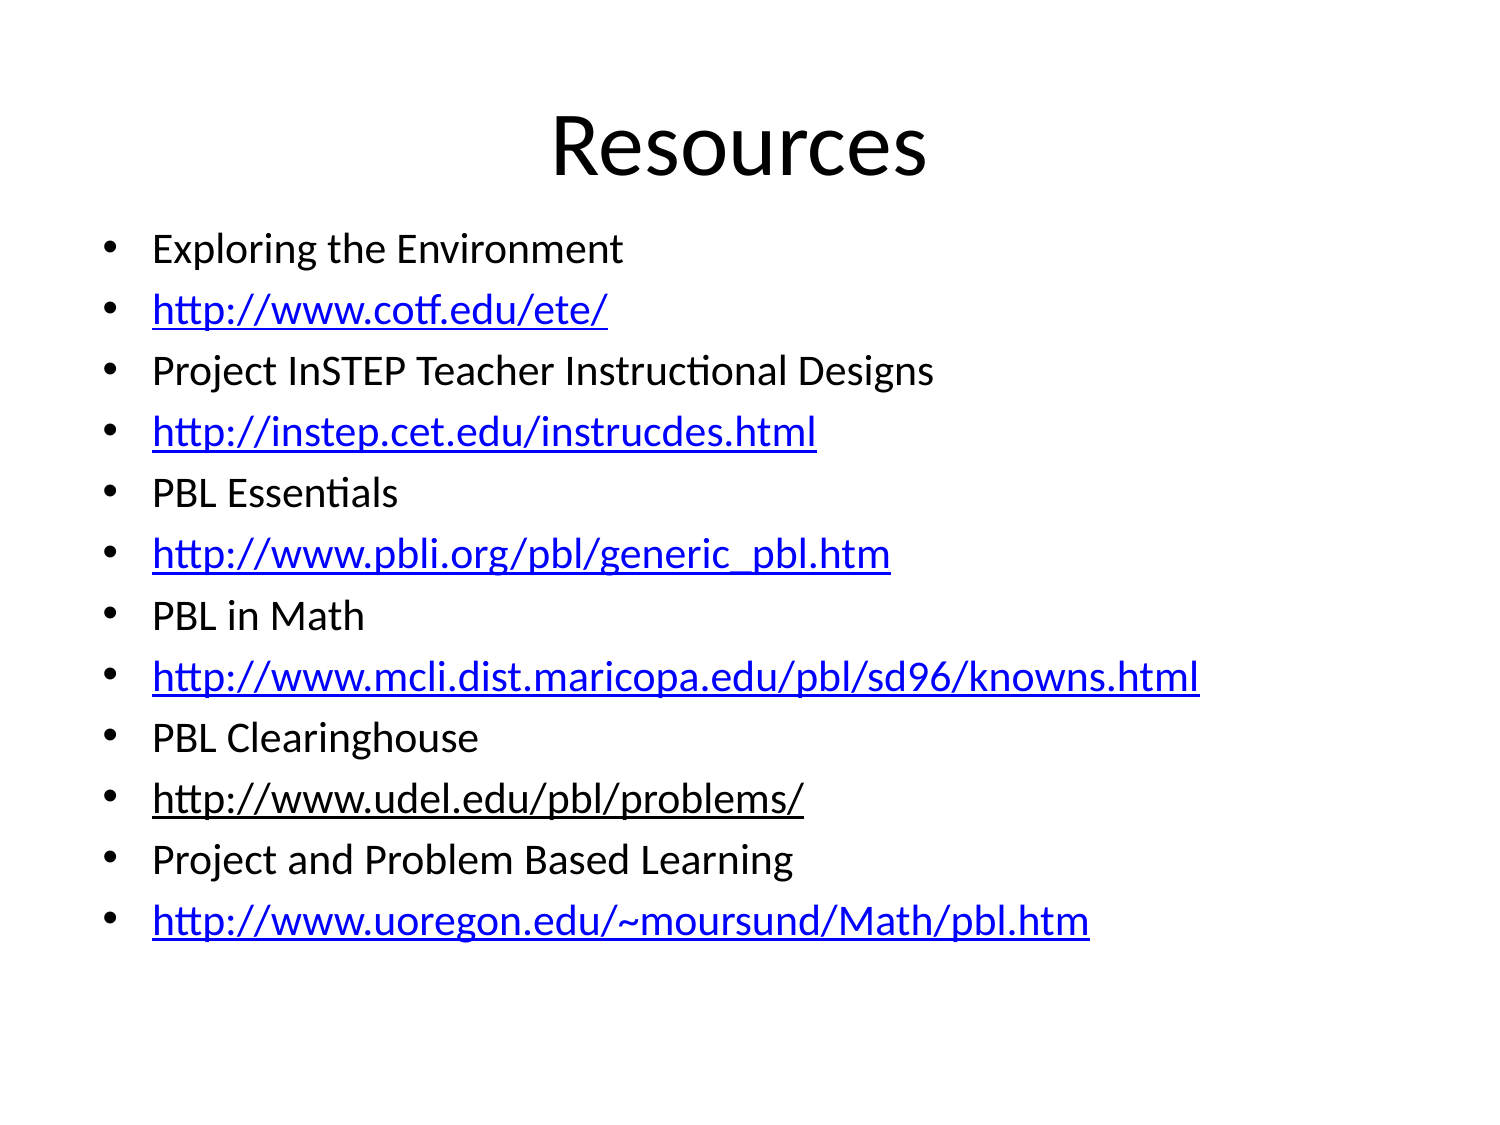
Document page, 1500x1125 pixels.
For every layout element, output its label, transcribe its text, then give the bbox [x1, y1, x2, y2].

list Exploring the Environment http://www.cotf.edu/ete/ Project InSTEP Teacher Instructional Designs http://instep.cet.edu/instrucdes.html PBL Essentials http://www.pbli.org/pbl/generic_pbl.htm PBL in Math http://www.mcli.dist.maricopa.edu/pbl/sd96/knowns.html PBL Clearinghouse http://www.udel.edu/pbl/problems/ Project and Problem Based Learning http://www.uoregon.edu/~moursund/Math/pbl.htm [87, 212, 1450, 955]
title Resources [75, 45, 1425, 233]
